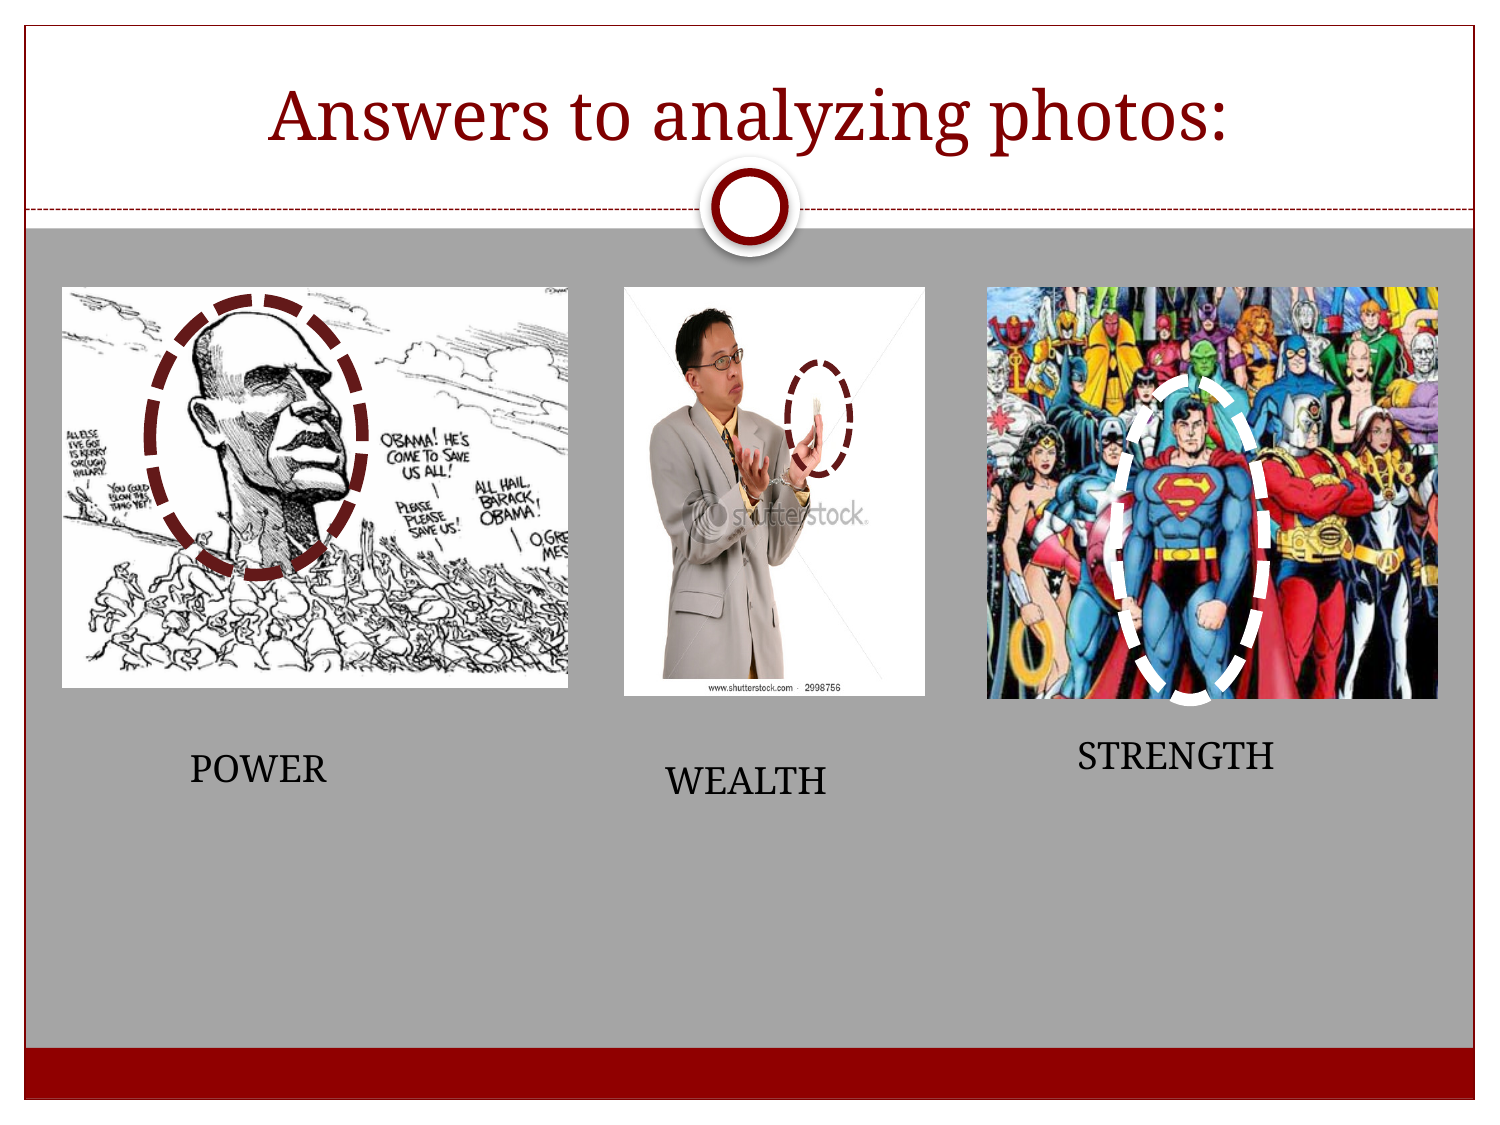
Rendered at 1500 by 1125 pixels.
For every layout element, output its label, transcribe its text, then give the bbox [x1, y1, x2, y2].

picture [624, 287, 926, 696]
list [62, 287, 568, 688]
text_box STRENGTH [1062, 724, 1450, 785]
title Answers to analyzing photos: [49, 37, 1450, 162]
text_box POWER [174, 737, 600, 798]
text_box WEALTH [650, 749, 925, 810]
picture [987, 287, 1438, 699]
